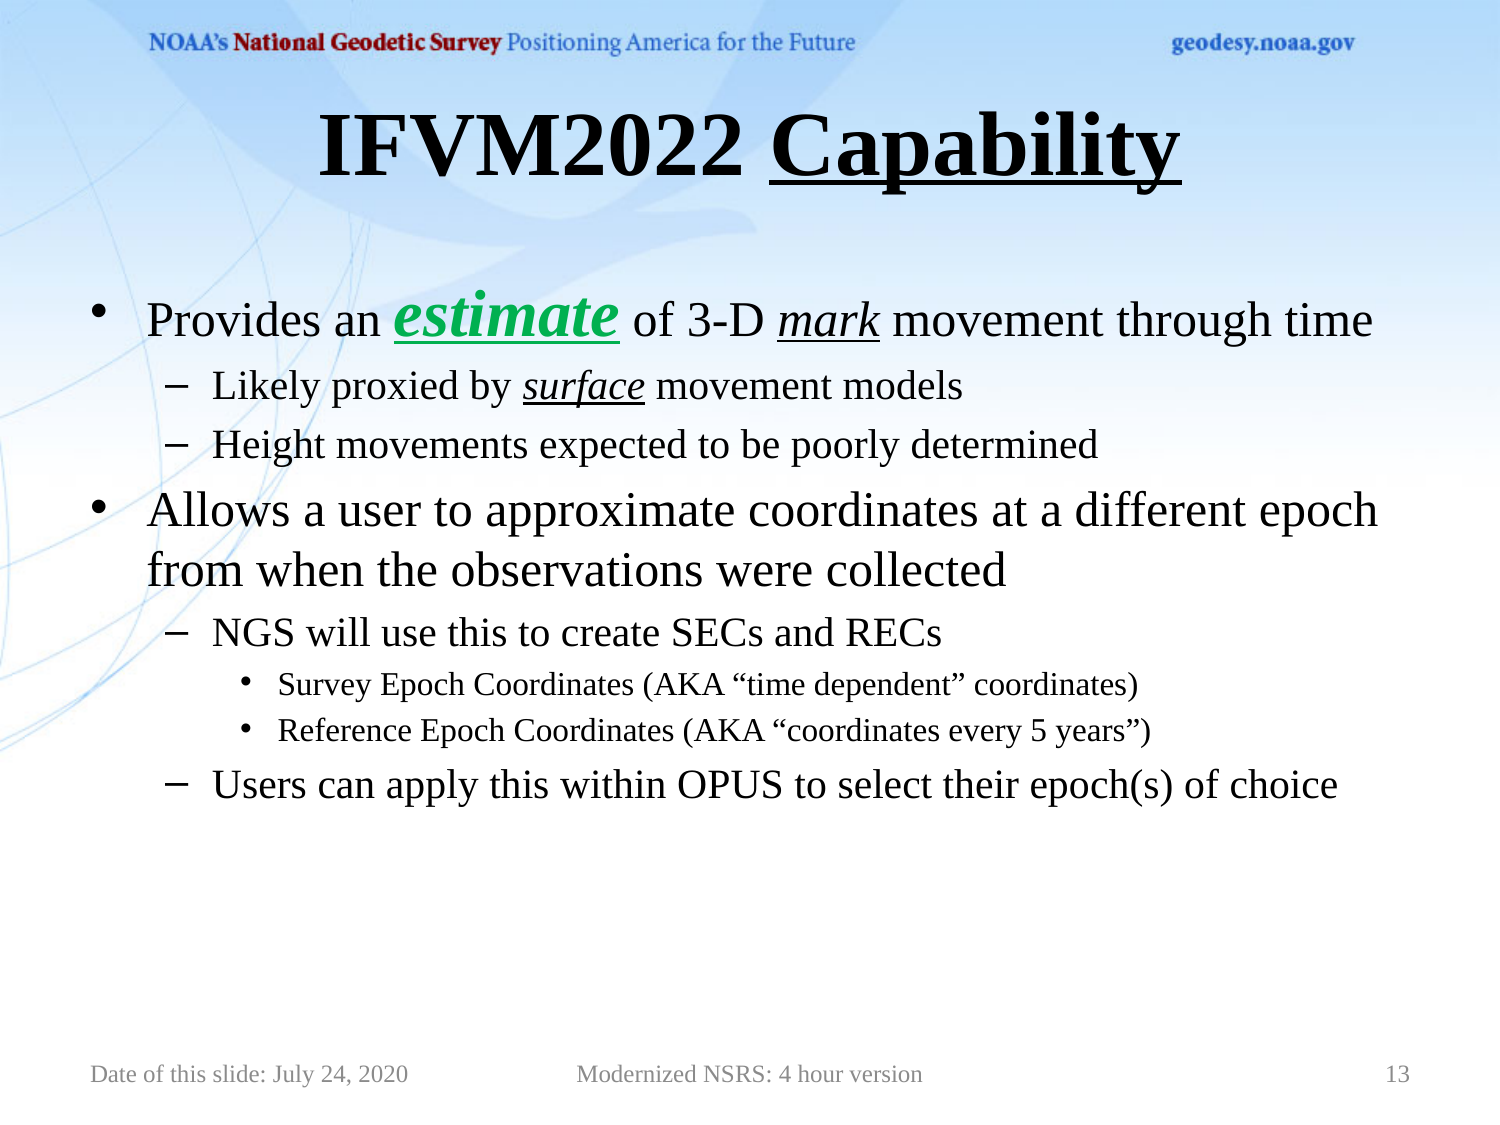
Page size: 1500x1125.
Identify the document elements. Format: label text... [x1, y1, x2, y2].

footer Modernized NSRS: 4 hour version [512, 1042, 988, 1103]
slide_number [75, 1042, 425, 1103]
list Provides an estimate of 3-D mark movement through time Likely proxied by surface movement models Height movements expected to be poorly determined Allows a user to approximate coordinates at a different epoch from when the observations were collected NGS will use this to create SECs and RECs Survey Epoch Coordinates (AKA “time dependent” coordinates) Reference Epoch Coordinates (AKA “coordinates every 5 years”) Users can apply this within OPUS to select their epoch(s) of choice [75, 262, 1425, 1005]
title IFVM2022 Capability [75, 45, 1425, 233]
slide_number 13 [1074, 1042, 1425, 1103]
picture [0, 0, 1500, 1125]
